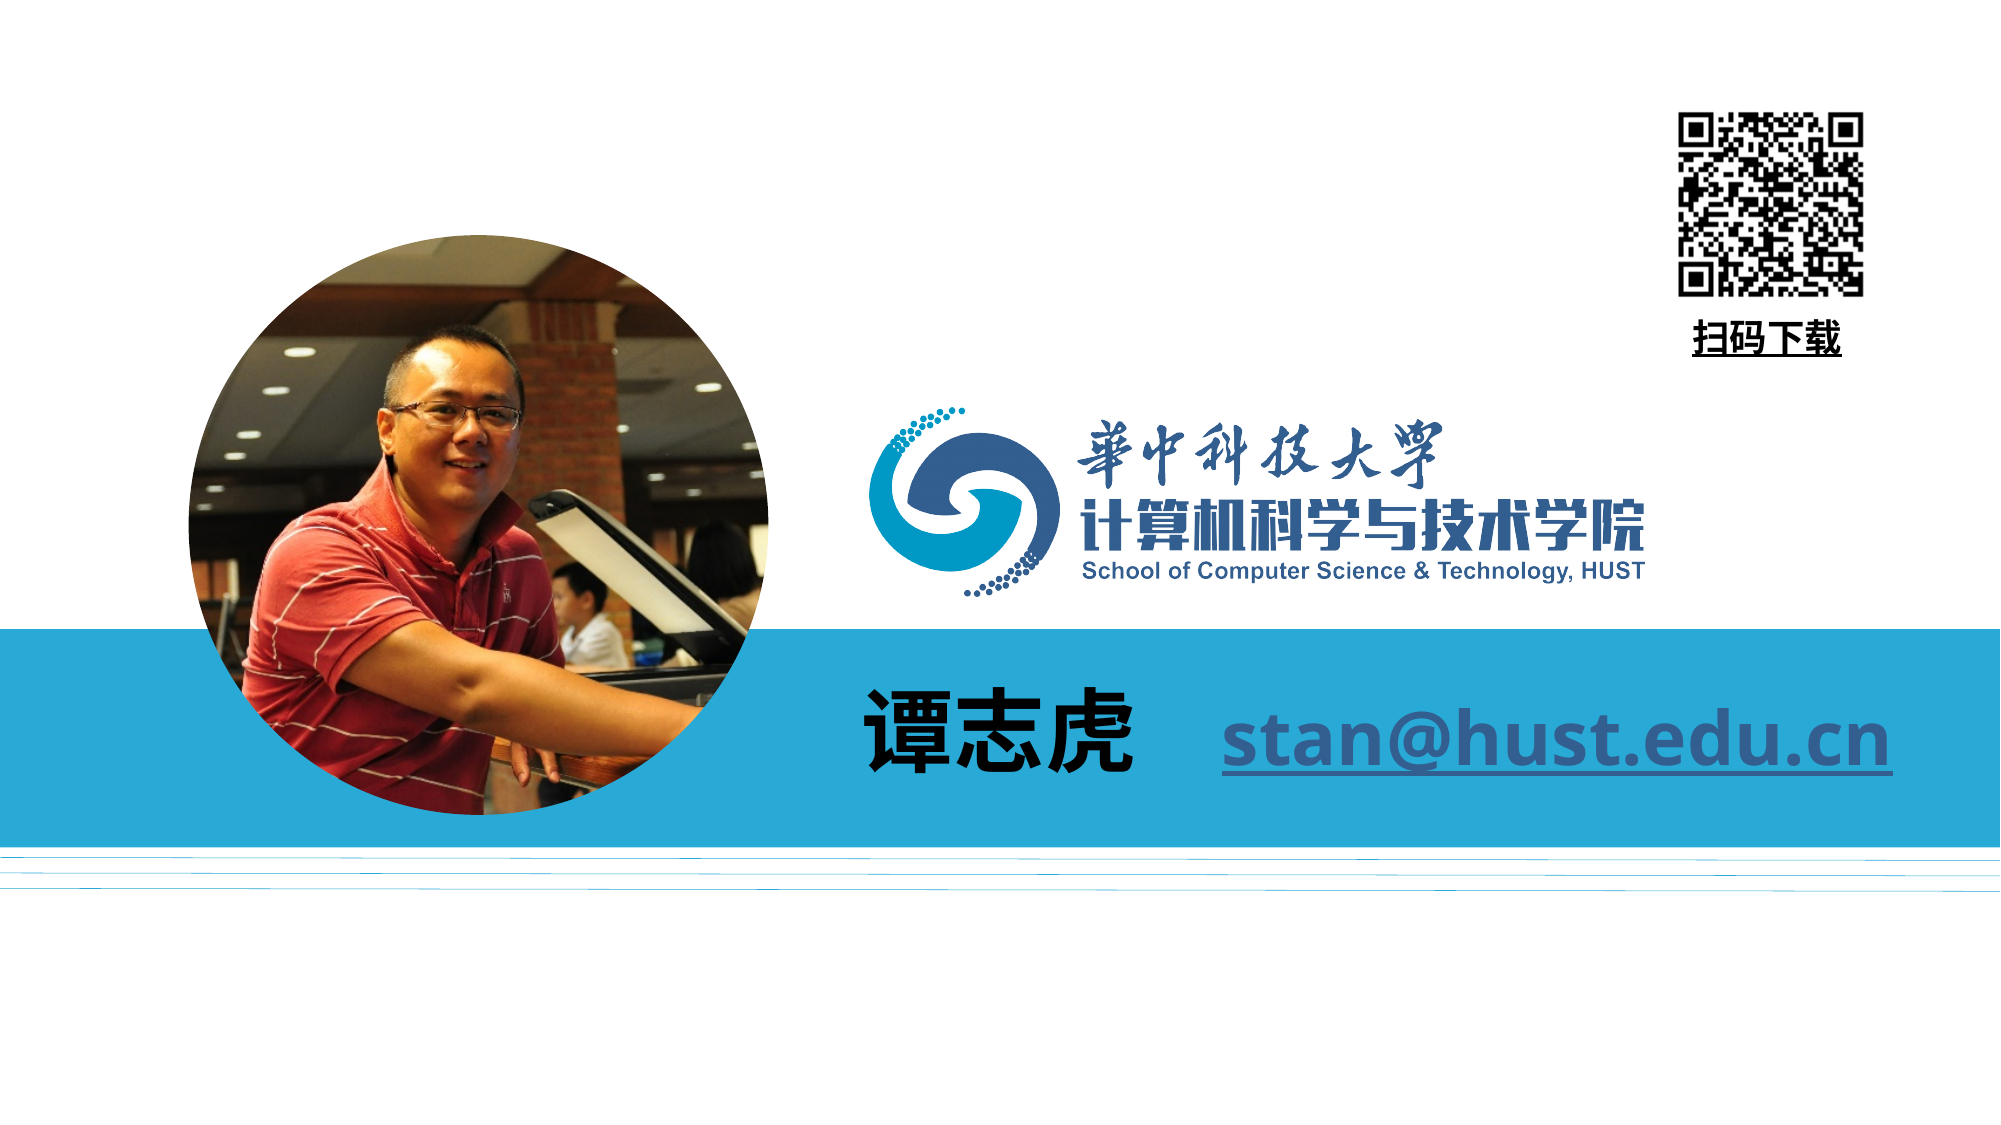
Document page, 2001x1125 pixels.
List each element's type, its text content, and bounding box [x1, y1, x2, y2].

text_box [0, 629, 2000, 848]
picture [1644, 81, 1890, 327]
text_box 谭志虎 stan@hust.edu.cn [846, 678, 1922, 815]
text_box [0, 857, 2000, 892]
picture [869, 407, 1646, 597]
text_box 扫码下载 [1677, 327, 1858, 366]
picture [188, 235, 769, 815]
